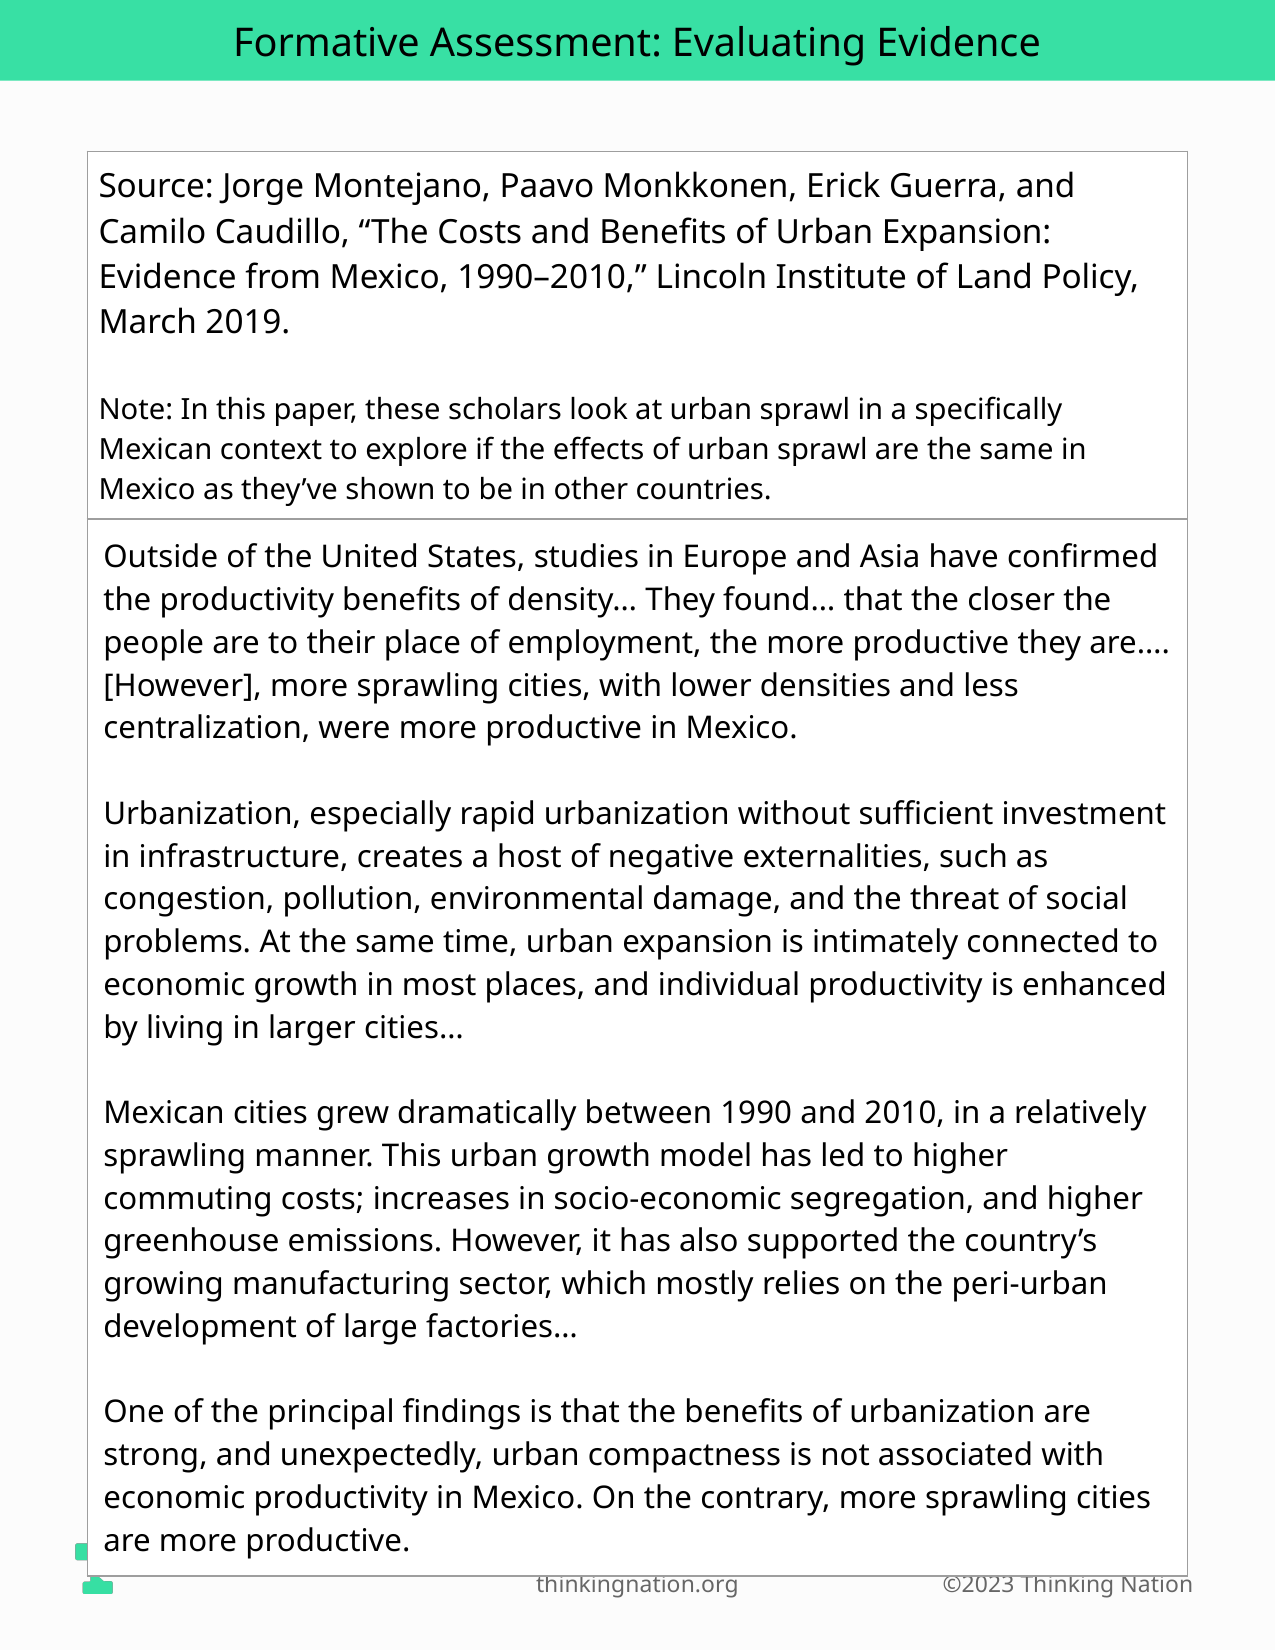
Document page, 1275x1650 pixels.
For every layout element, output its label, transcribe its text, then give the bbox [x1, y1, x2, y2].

table_cell Outside of the United States, studies in Europe and Asia have confirmed the productivity benefits of density… They found… that the closer the people are to their place of employment, the more productive they are…. [However], more sprawling cities, with lower densities and less centralization, were more productive in Mexico. Urbanization, especially rapid urbanization without sufficient investment in infrastructure, creates a host of negative externalities, such as congestion, pollution, environmental damage, and the threat of social problems. At the same time, urban expansion is intimately connected to economic growth in most places, and individual productivity is enhanced by living in larger cities… Mexican cities grew dramatically between 1990 and 2010, in a relatively sprawling manner. This urban growth model has led to higher commuting costs; increases in socio-economic segregation, and higher greenhouse emissions. However, it has also supported the country’s growing manufacturing sector, which mostly relies on the peri-urban development of large factories… One of the principal findings is that the benefits of urbanization are strong, and unexpectedly, urban compactness is not associated with economic productivity in Mexico. On the contrary, more sprawling cities are more productive. [88, 520, 1187, 1575]
table_header Source: Jorge Montejano, Paavo Monkkonen, Erick Guerra, and Camilo Caudillo, “The Costs and Benefits of Urban Expansion: Evidence from Mexico, 1990–2010,” Lincoln Institute of Land Policy, March 2019. Note: In this paper, these scholars look at urban sprawl in a specifically Mexican context to explore if the effects of urban sprawl are the same in Mexico as they’ve shown to be in other countries. [88, 152, 1187, 518]
picture [62, 1533, 133, 1604]
text_box Formative Assessment: Evaluating Evidence [0, 0, 1275, 81]
text_box thinkingnation.org [486, 1577, 789, 1605]
text_box ©2023 Thinking Nation [907, 1553, 1210, 1605]
